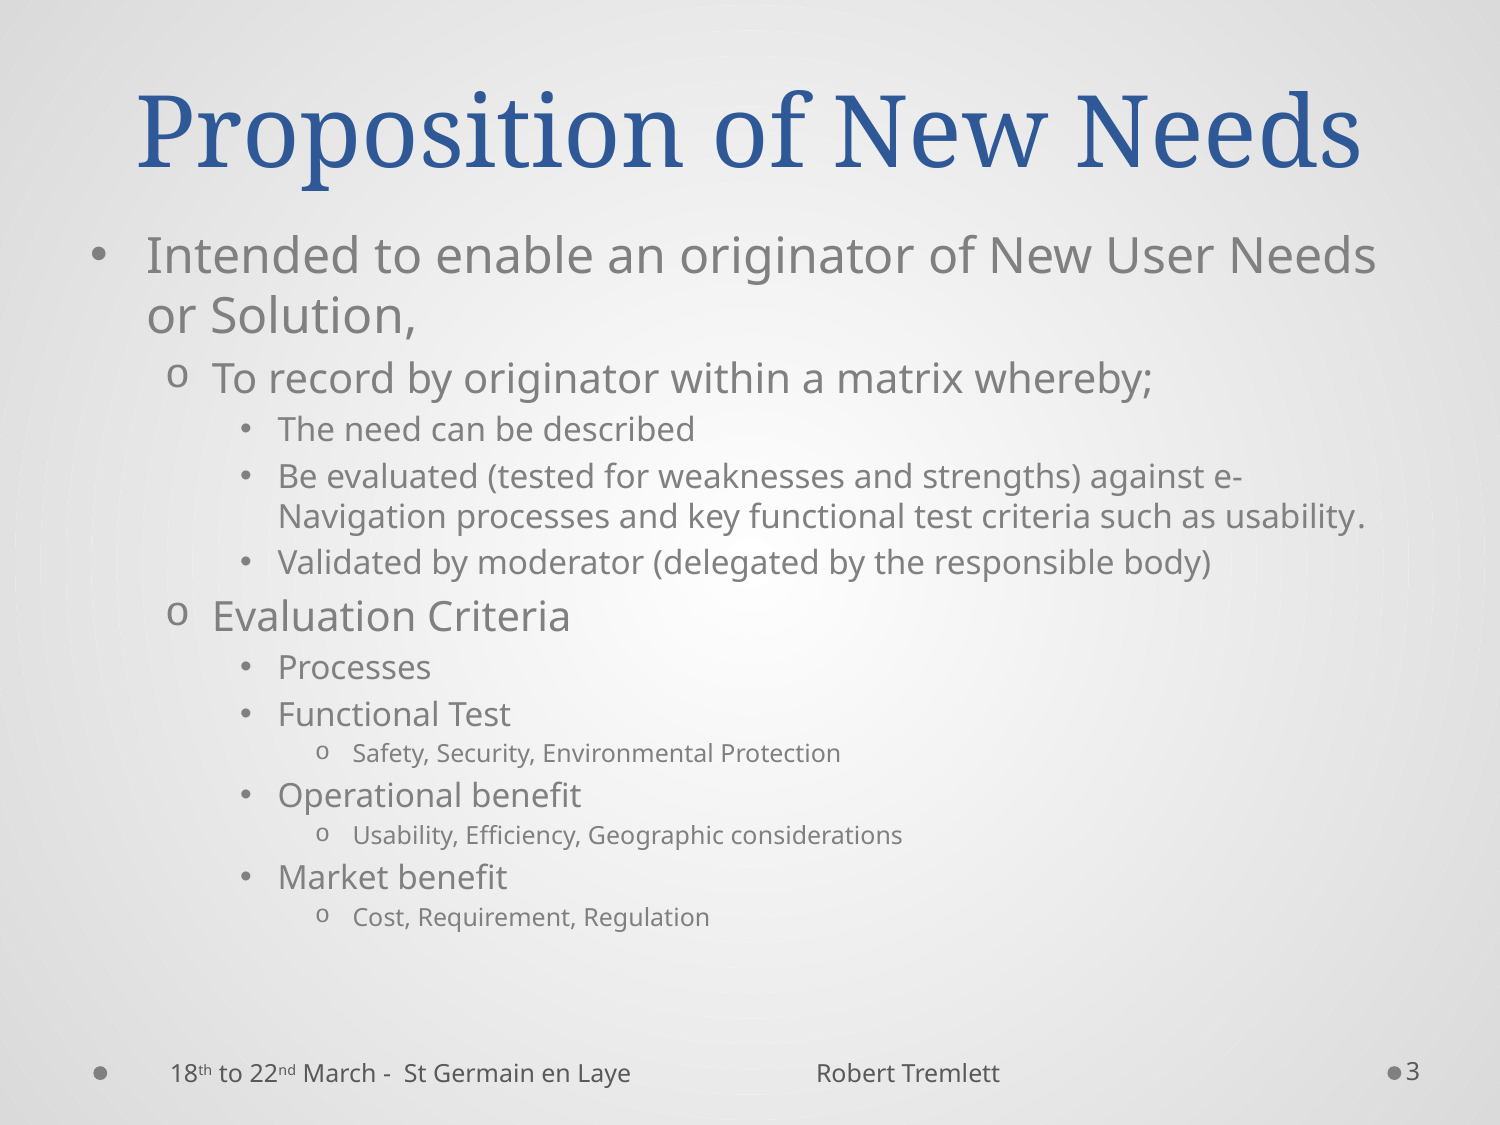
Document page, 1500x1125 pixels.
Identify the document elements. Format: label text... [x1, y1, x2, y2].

list Intended to enable an originator of New User Needs or Solution, To record by originator within a matrix whereby; The need can be described Be evaluated (tested for weaknesses and strengths) against e-Navigation processes and key functional test criteria such as usability. Validated by moderator (delegated by the responsible body) Evaluation Criteria Processes Functional Test Safety, Security, Environmental Protection Operational benefit Usability, Efficiency, Geographic considerations Market benefit Cost, Requirement, Regulation [75, 215, 1425, 959]
title Proposition of New Needs [75, 45, 1425, 195]
slide_number 3 [1401, 1042, 1494, 1103]
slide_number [75, 1042, 640, 1103]
footer Robert Tremlett [808, 1042, 1220, 1103]
